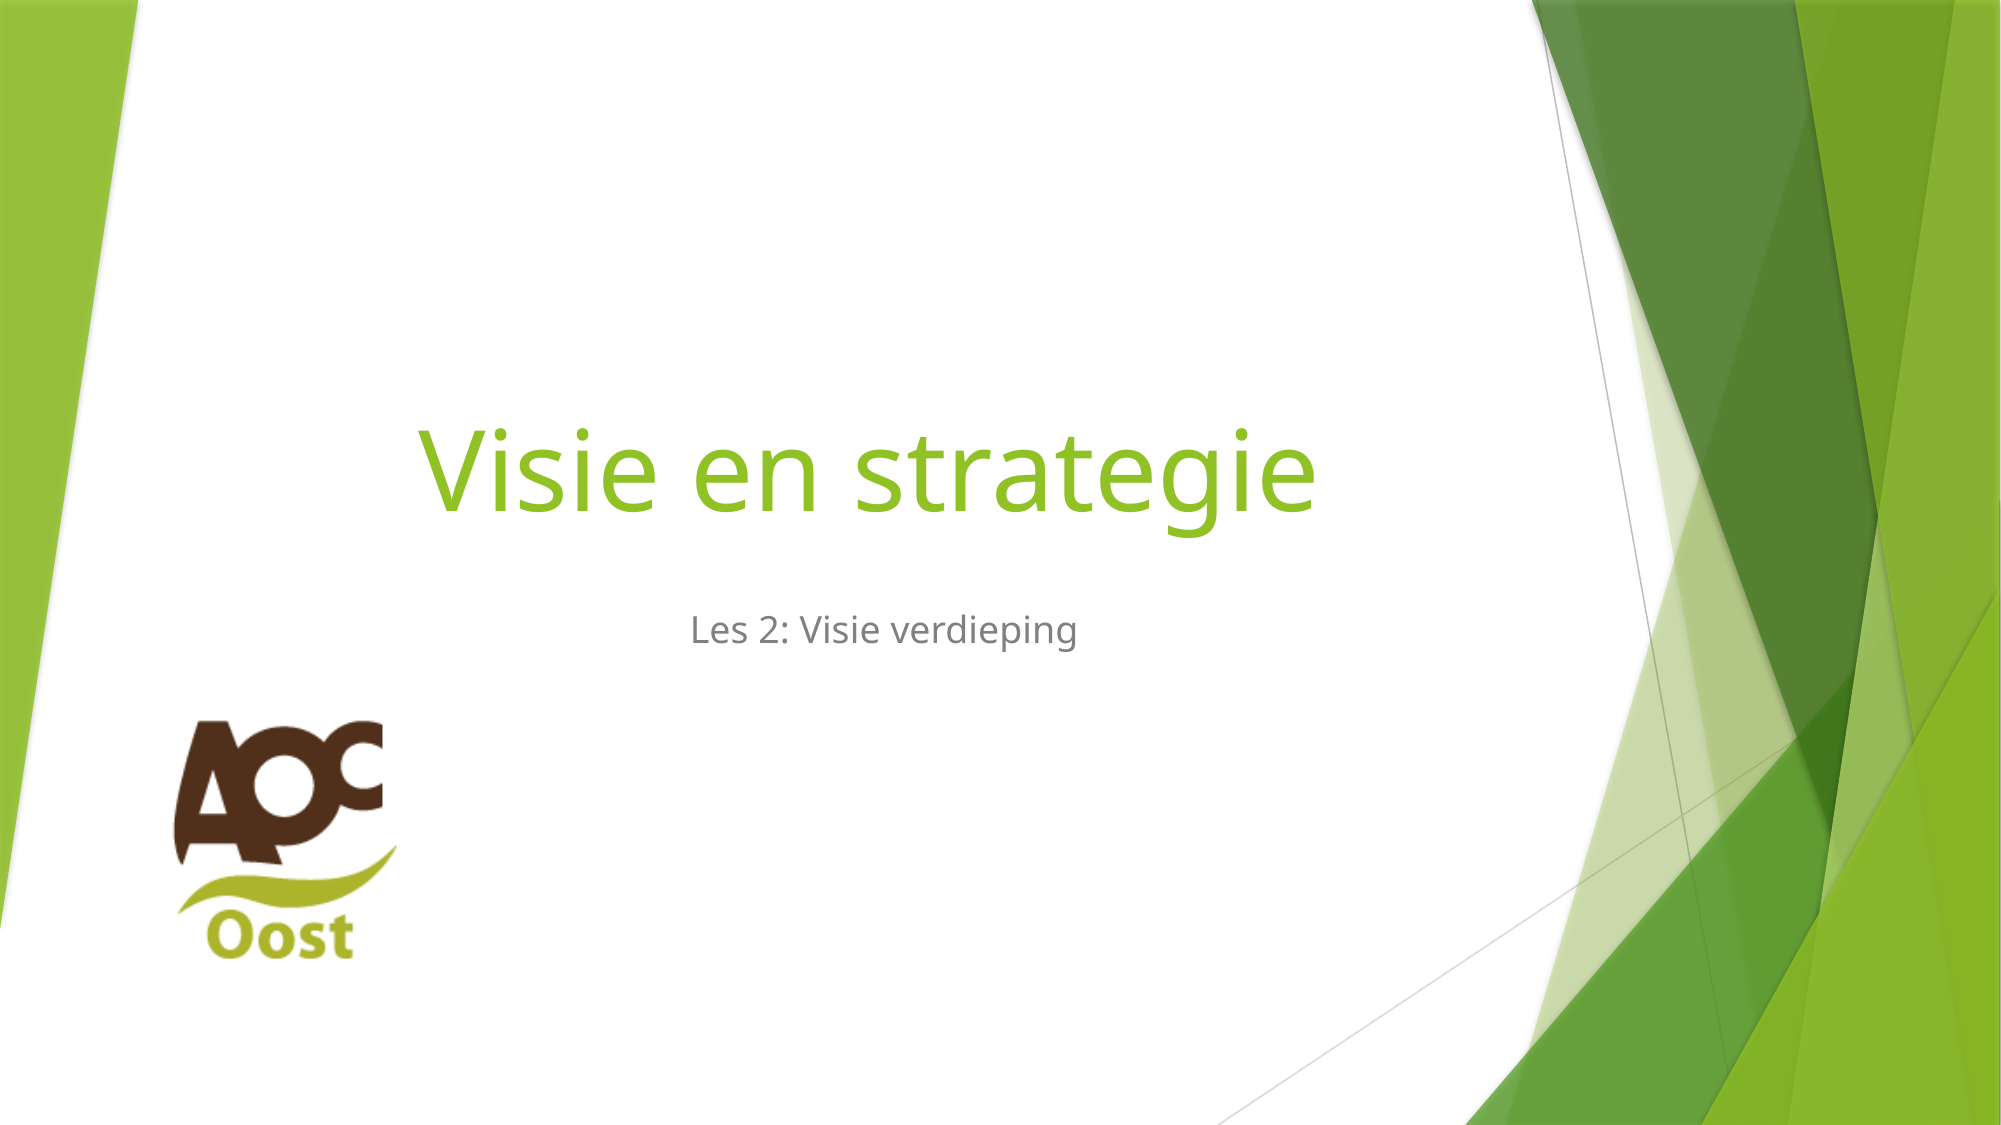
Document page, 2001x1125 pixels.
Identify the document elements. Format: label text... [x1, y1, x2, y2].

picture [147, 687, 423, 1002]
title Visie en strategie [247, 271, 1522, 542]
subtitle Les 2: Visie verdieping [247, 598, 1522, 779]
